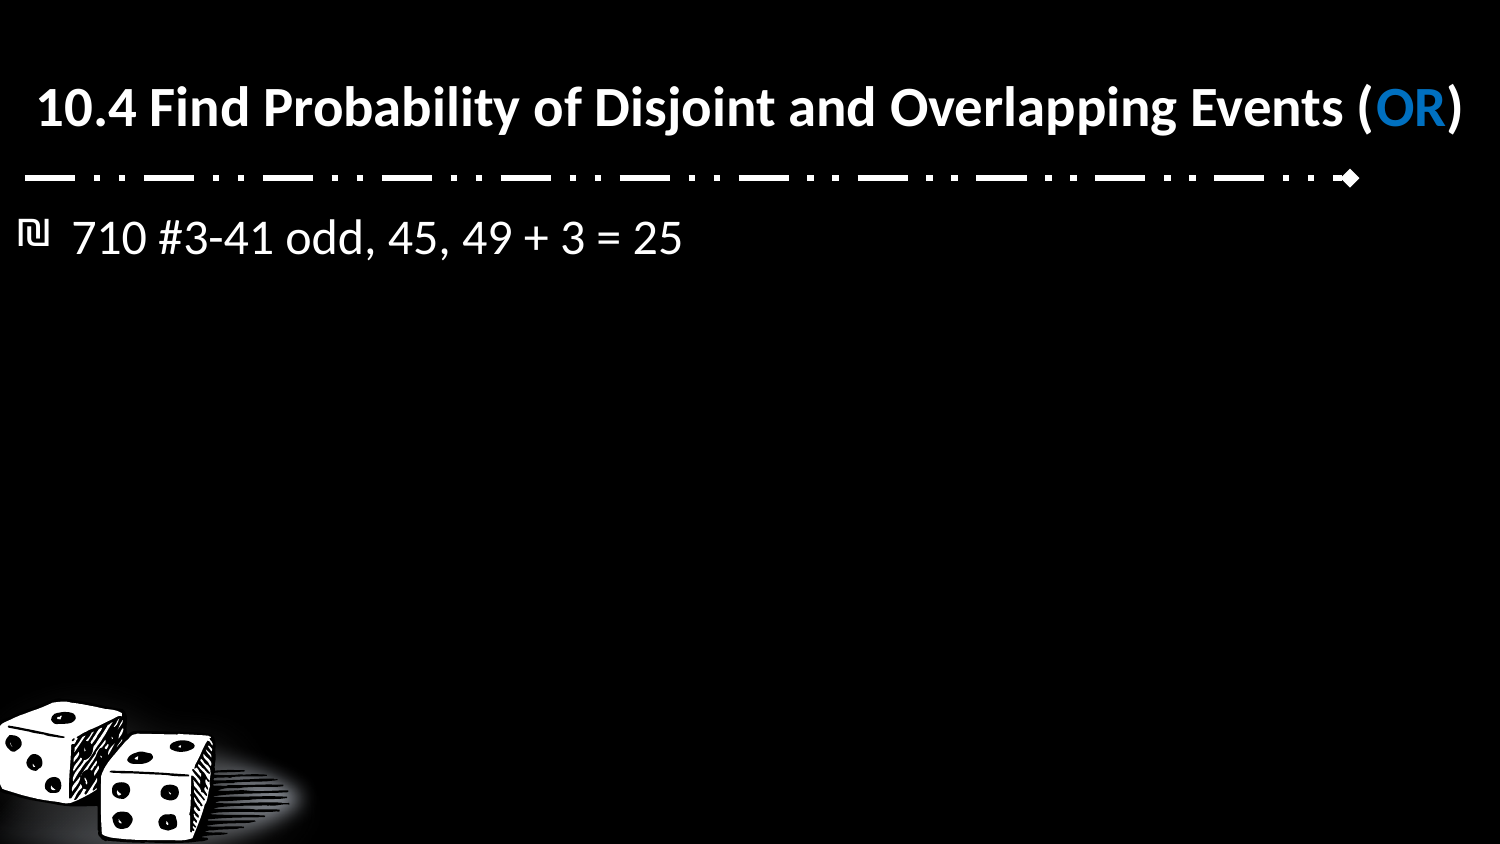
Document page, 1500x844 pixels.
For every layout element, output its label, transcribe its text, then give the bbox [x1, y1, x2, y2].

list 710 #3-41 odd, 45, 49 + 3 = 25 [0, 196, 1500, 754]
title 10.4 Find Probability of Disjoint and Overlapping Events (OR) [0, 33, 1500, 175]
